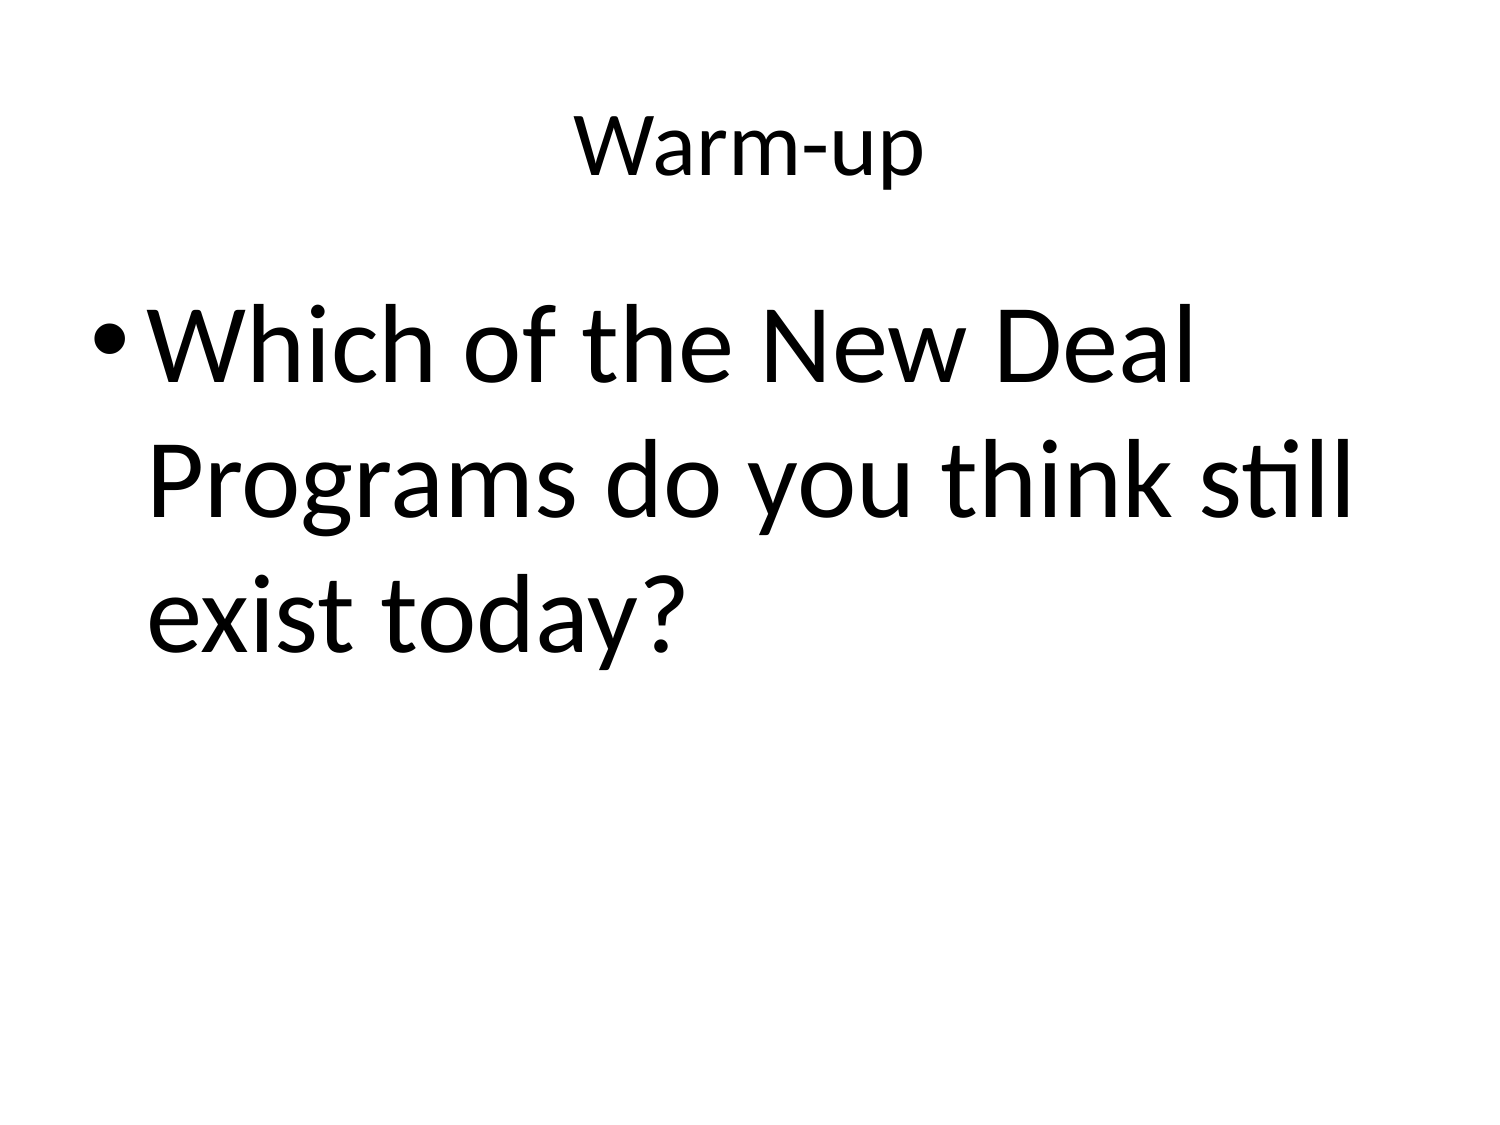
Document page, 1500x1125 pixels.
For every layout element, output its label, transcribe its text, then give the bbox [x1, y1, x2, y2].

list Which of the New Deal Programs do you think still exist today? [75, 262, 1425, 1005]
title Warm-up [75, 45, 1425, 233]
